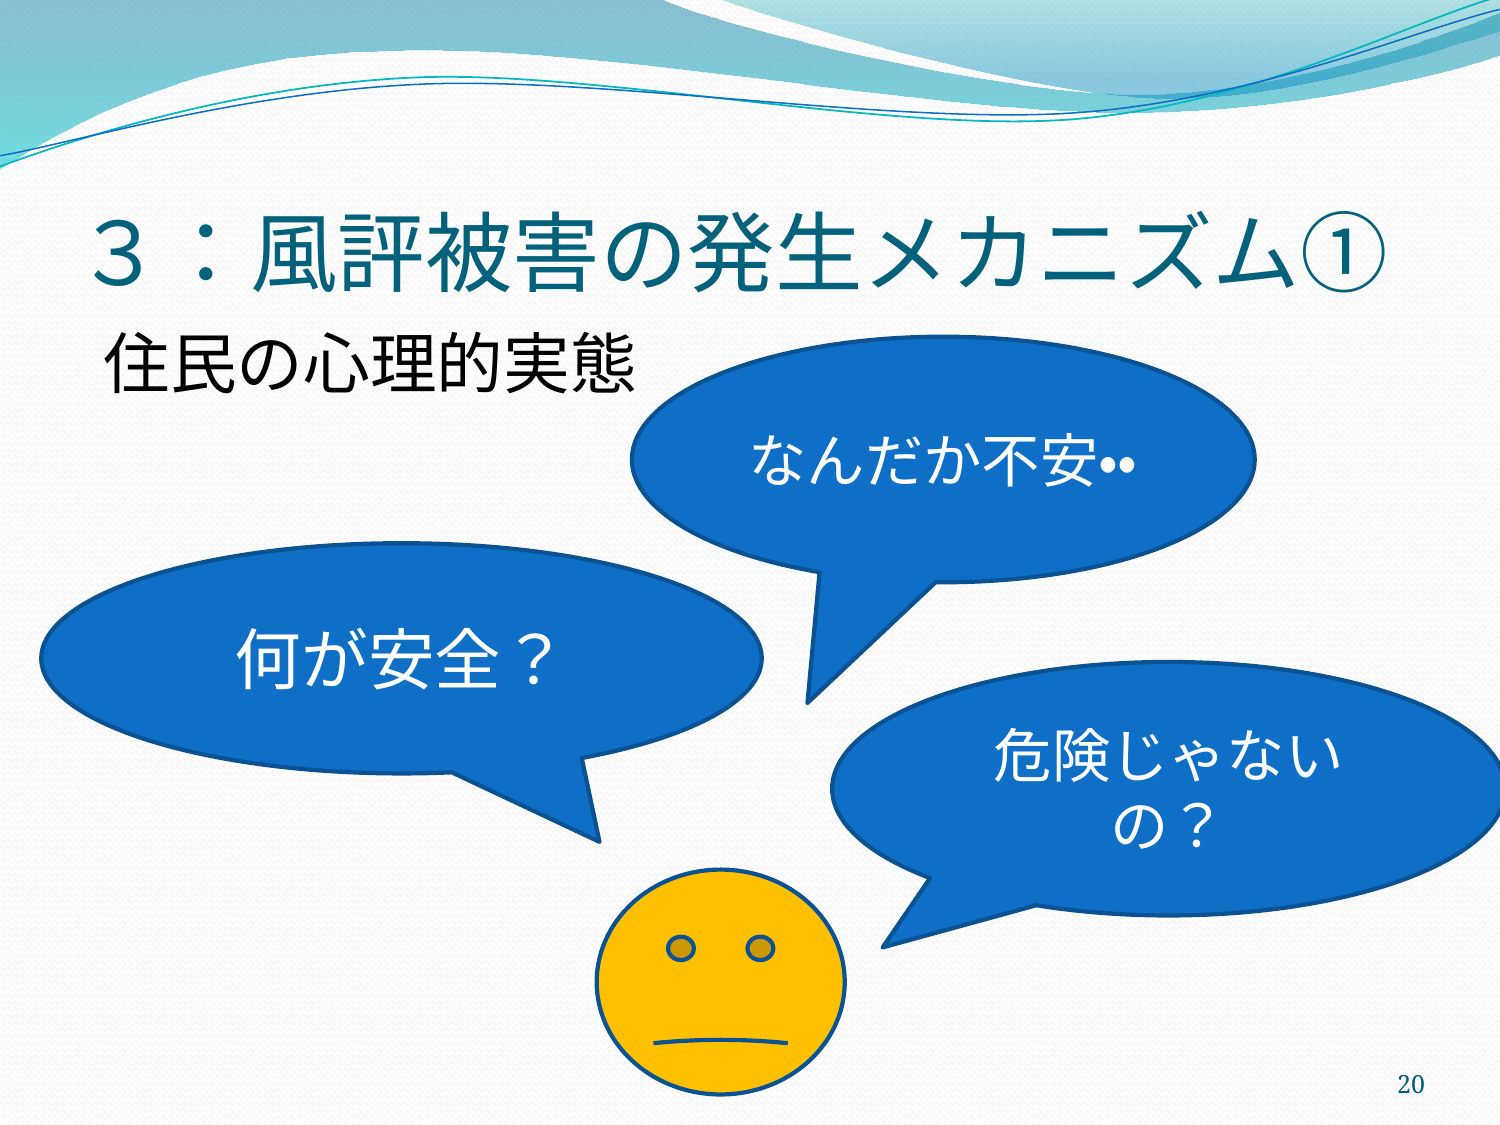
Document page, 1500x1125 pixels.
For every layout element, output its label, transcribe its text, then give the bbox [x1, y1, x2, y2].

text_box [594, 867, 847, 1097]
slide_number 20 [1299, 1042, 1425, 1103]
list 住民の心理的実態 [88, 314, 1439, 1035]
text_box 危険じゃないの？ [830, 659, 1500, 950]
title ３：風評被害の発生メカニズム① [75, 115, 1425, 303]
text_box なんだか不安・・ [629, 334, 1257, 705]
text_box 何が安全？ [39, 541, 764, 844]
